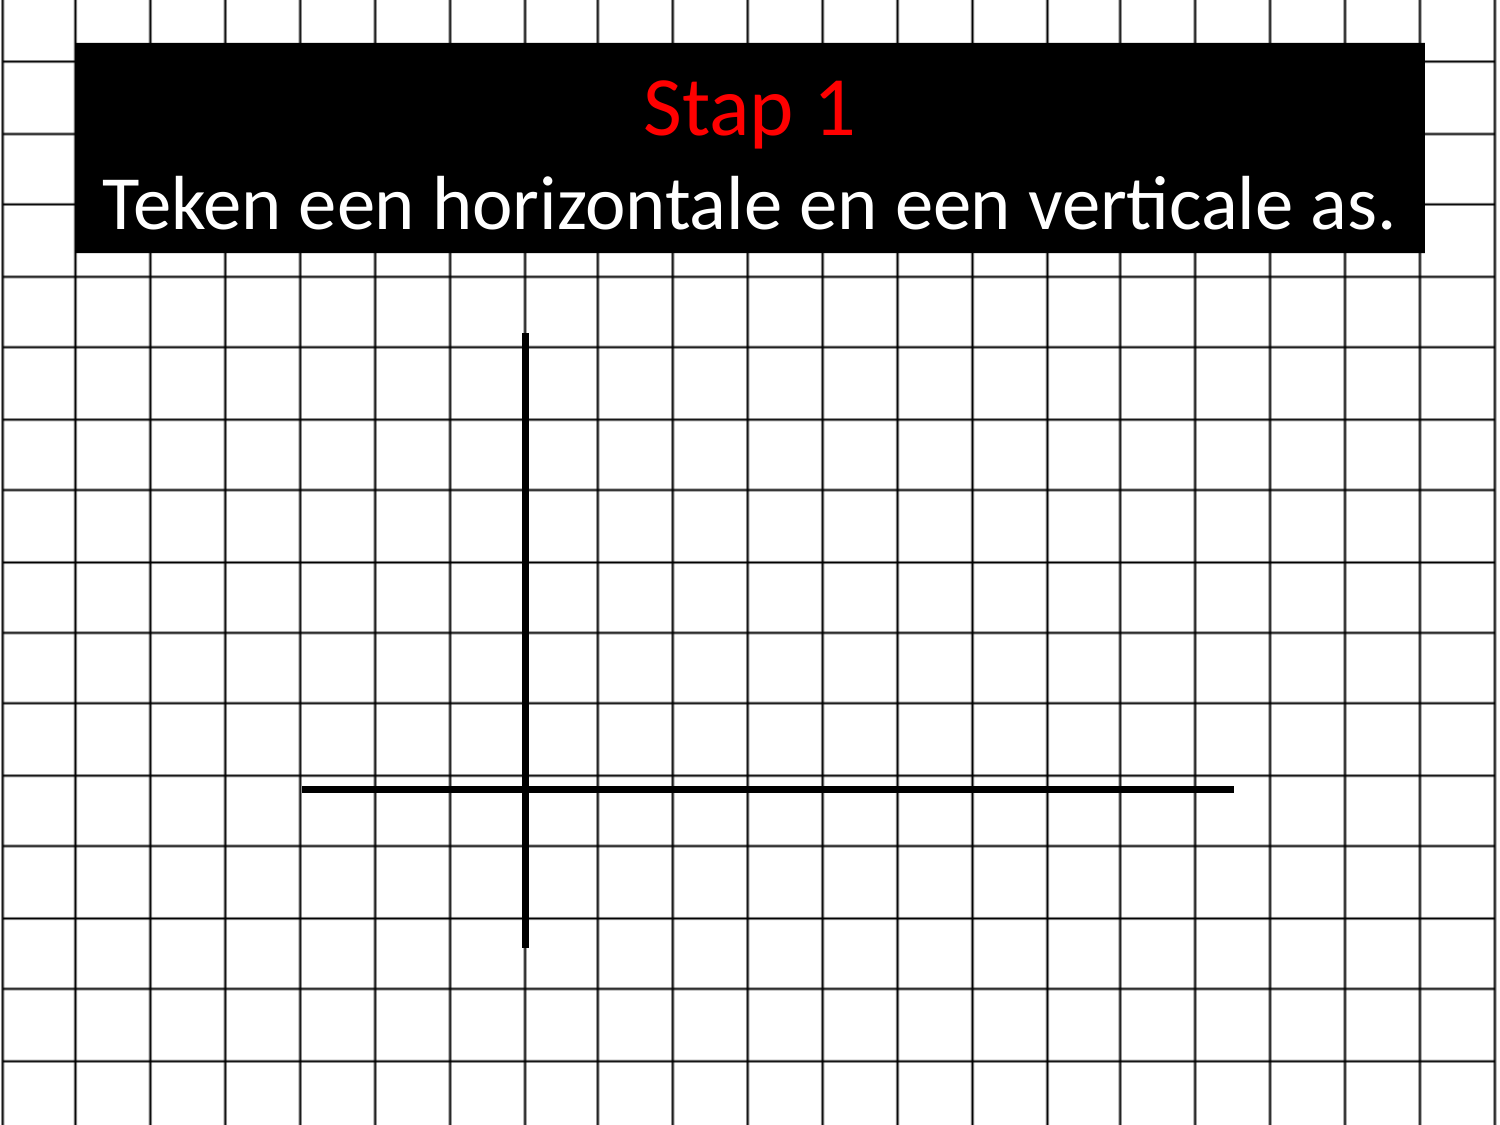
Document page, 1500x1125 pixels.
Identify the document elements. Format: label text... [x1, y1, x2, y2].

title Stap 1 Teken een horizontale en een verticale as. [75, 42, 1425, 254]
picture [0, 0, 1500, 1125]
